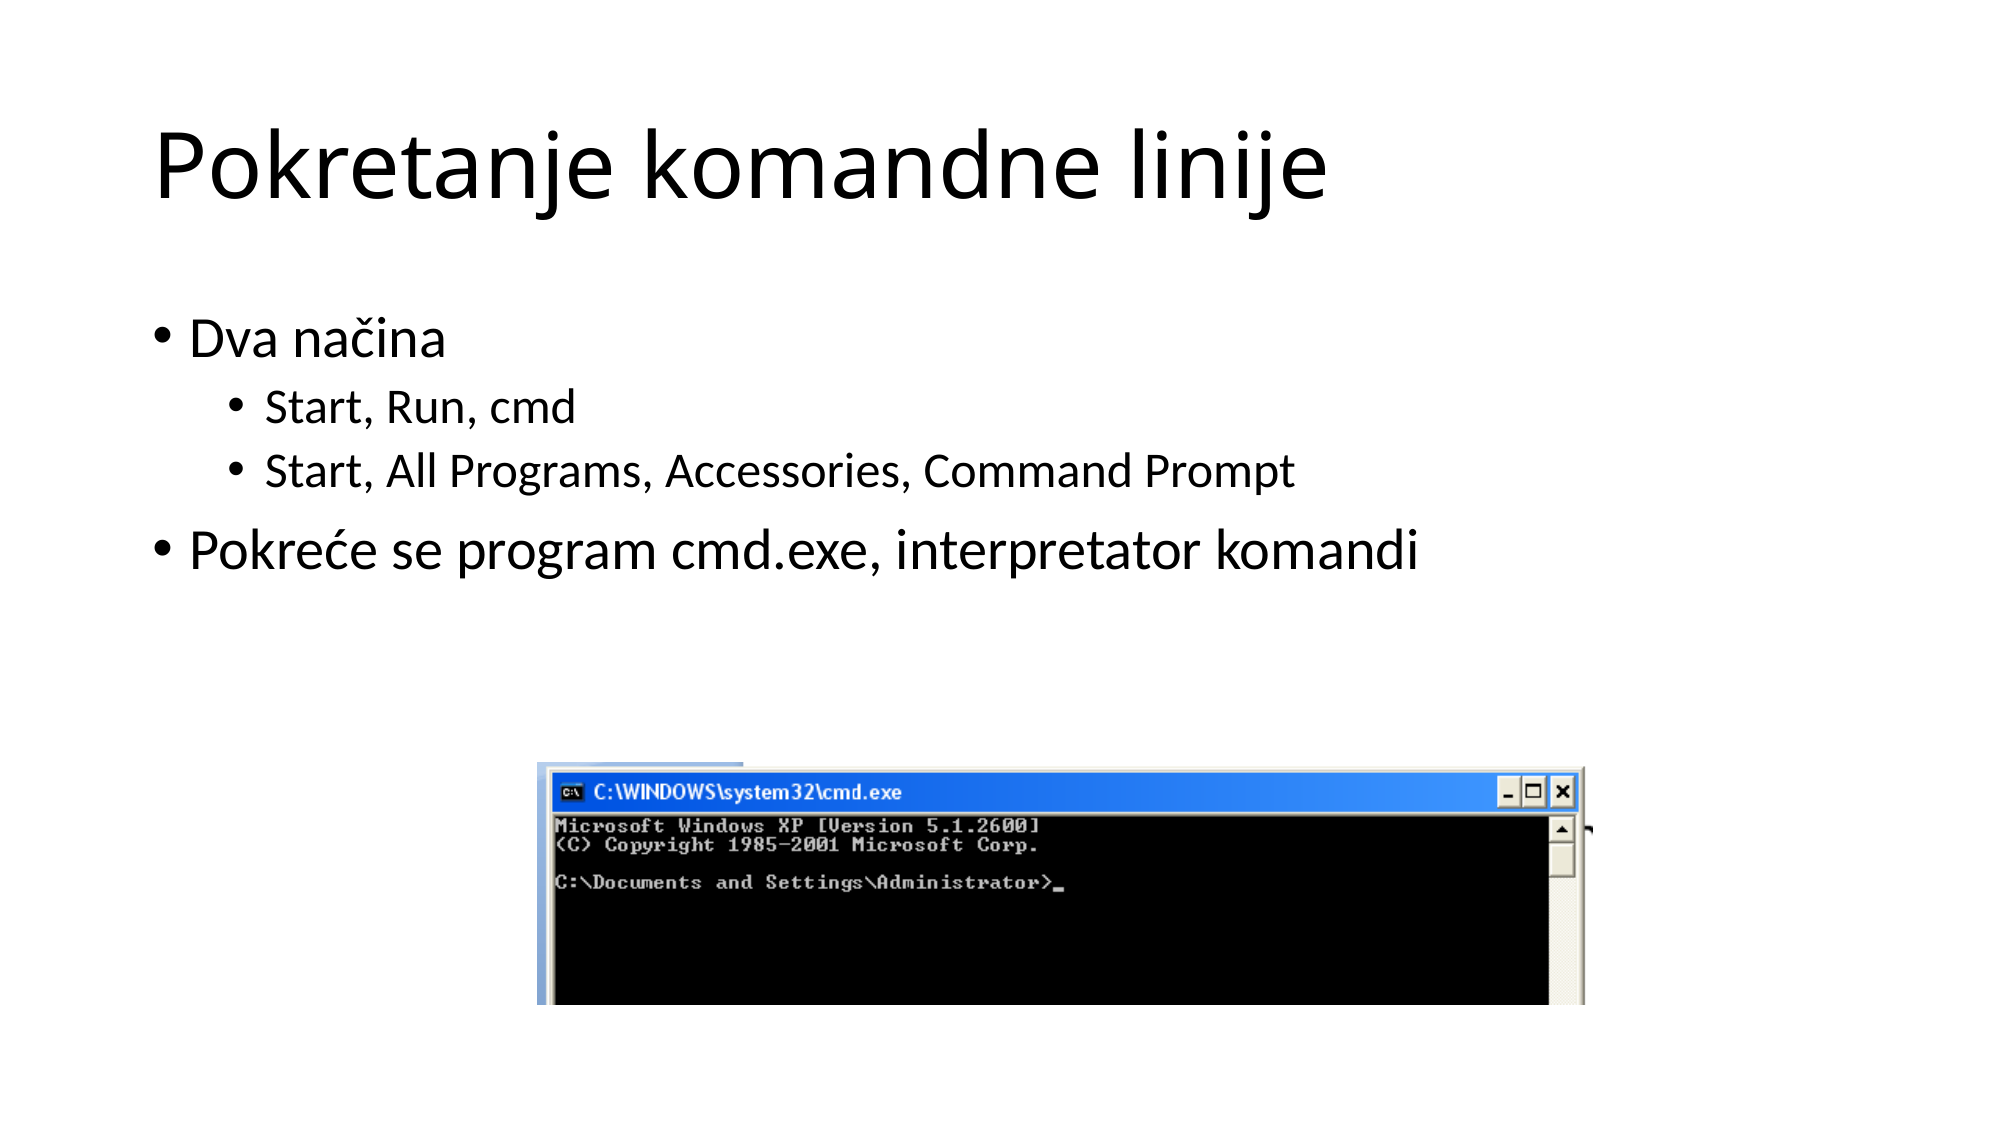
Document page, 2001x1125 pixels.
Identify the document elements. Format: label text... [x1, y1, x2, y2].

title Pokretanje komandne linije [137, 59, 1863, 278]
list Dva načina Start, Run, cmd Start, All Programs, Accessories, Command Prompt Pokreće se program cmd.exe, interpretator komandi [137, 299, 1863, 1014]
picture [537, 762, 1593, 1005]
